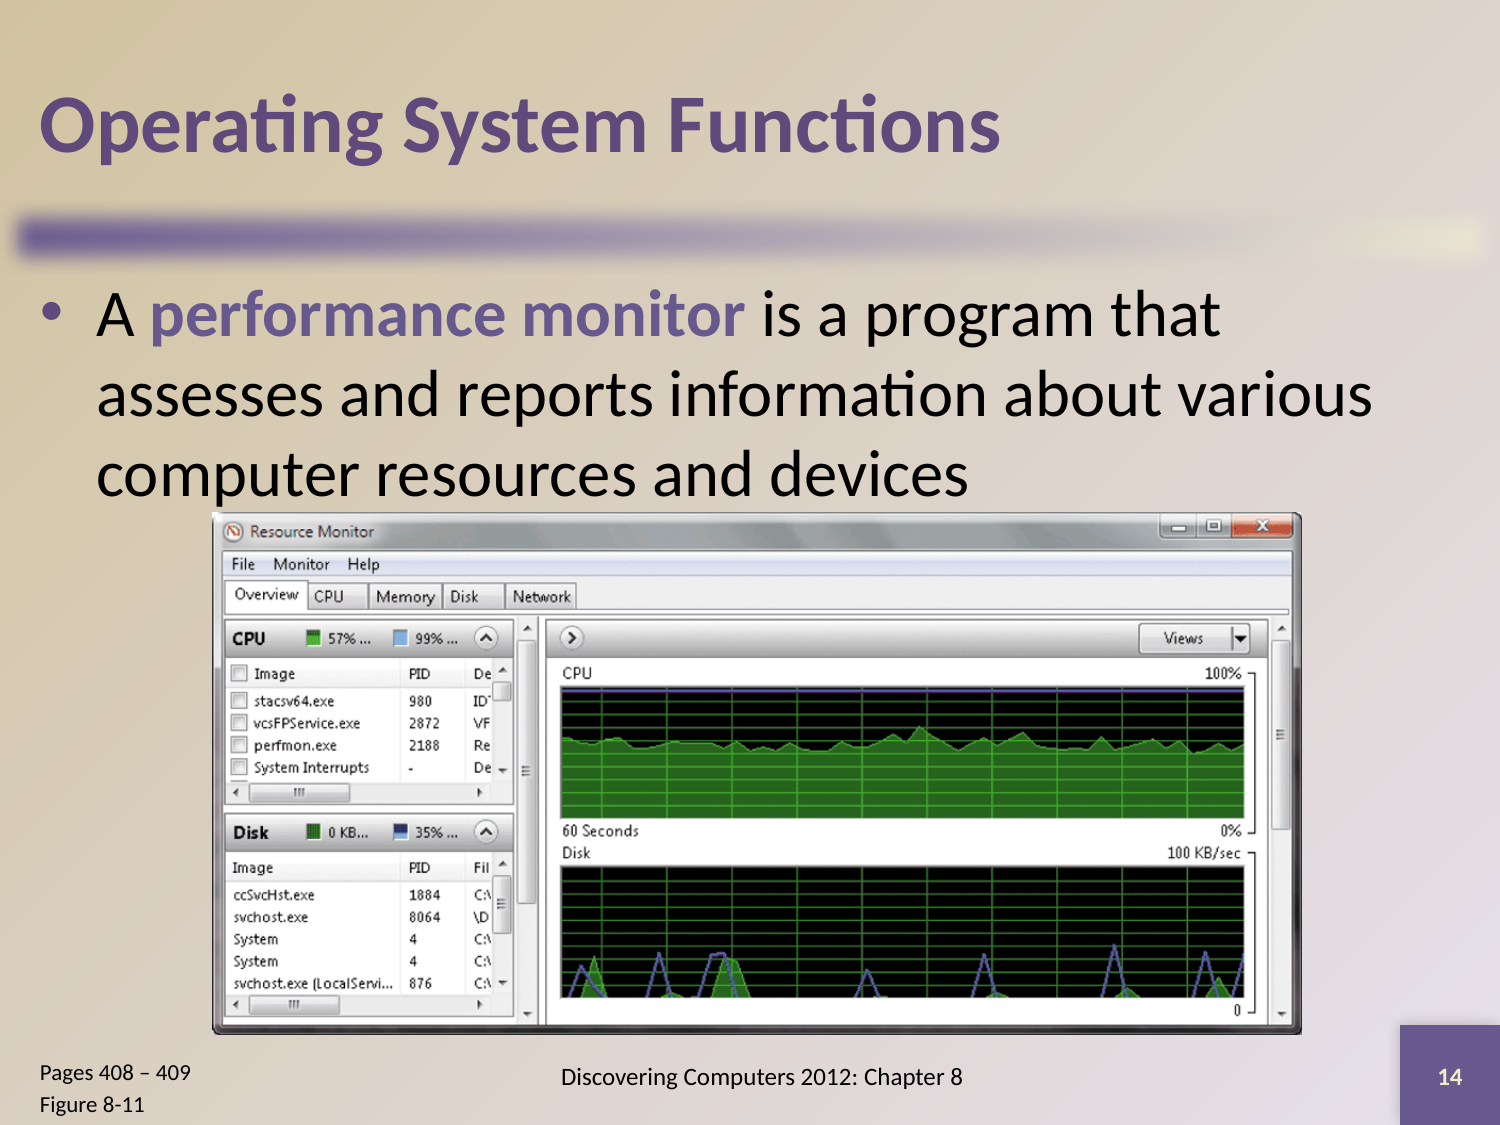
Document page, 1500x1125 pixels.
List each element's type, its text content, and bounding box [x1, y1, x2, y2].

slide_number 14 [1400, 1025, 1500, 1125]
list Pages 408 – 409 Figure 8-11 [24, 1050, 300, 1125]
footer Discovering Computers 2012: Chapter 8 [450, 1044, 1075, 1113]
picture [212, 512, 1302, 1035]
list A performance monitor is a program that assesses and reports information about various computer resources and devices [24, 262, 1475, 1025]
title Operating System Functions [24, 24, 1475, 213]
